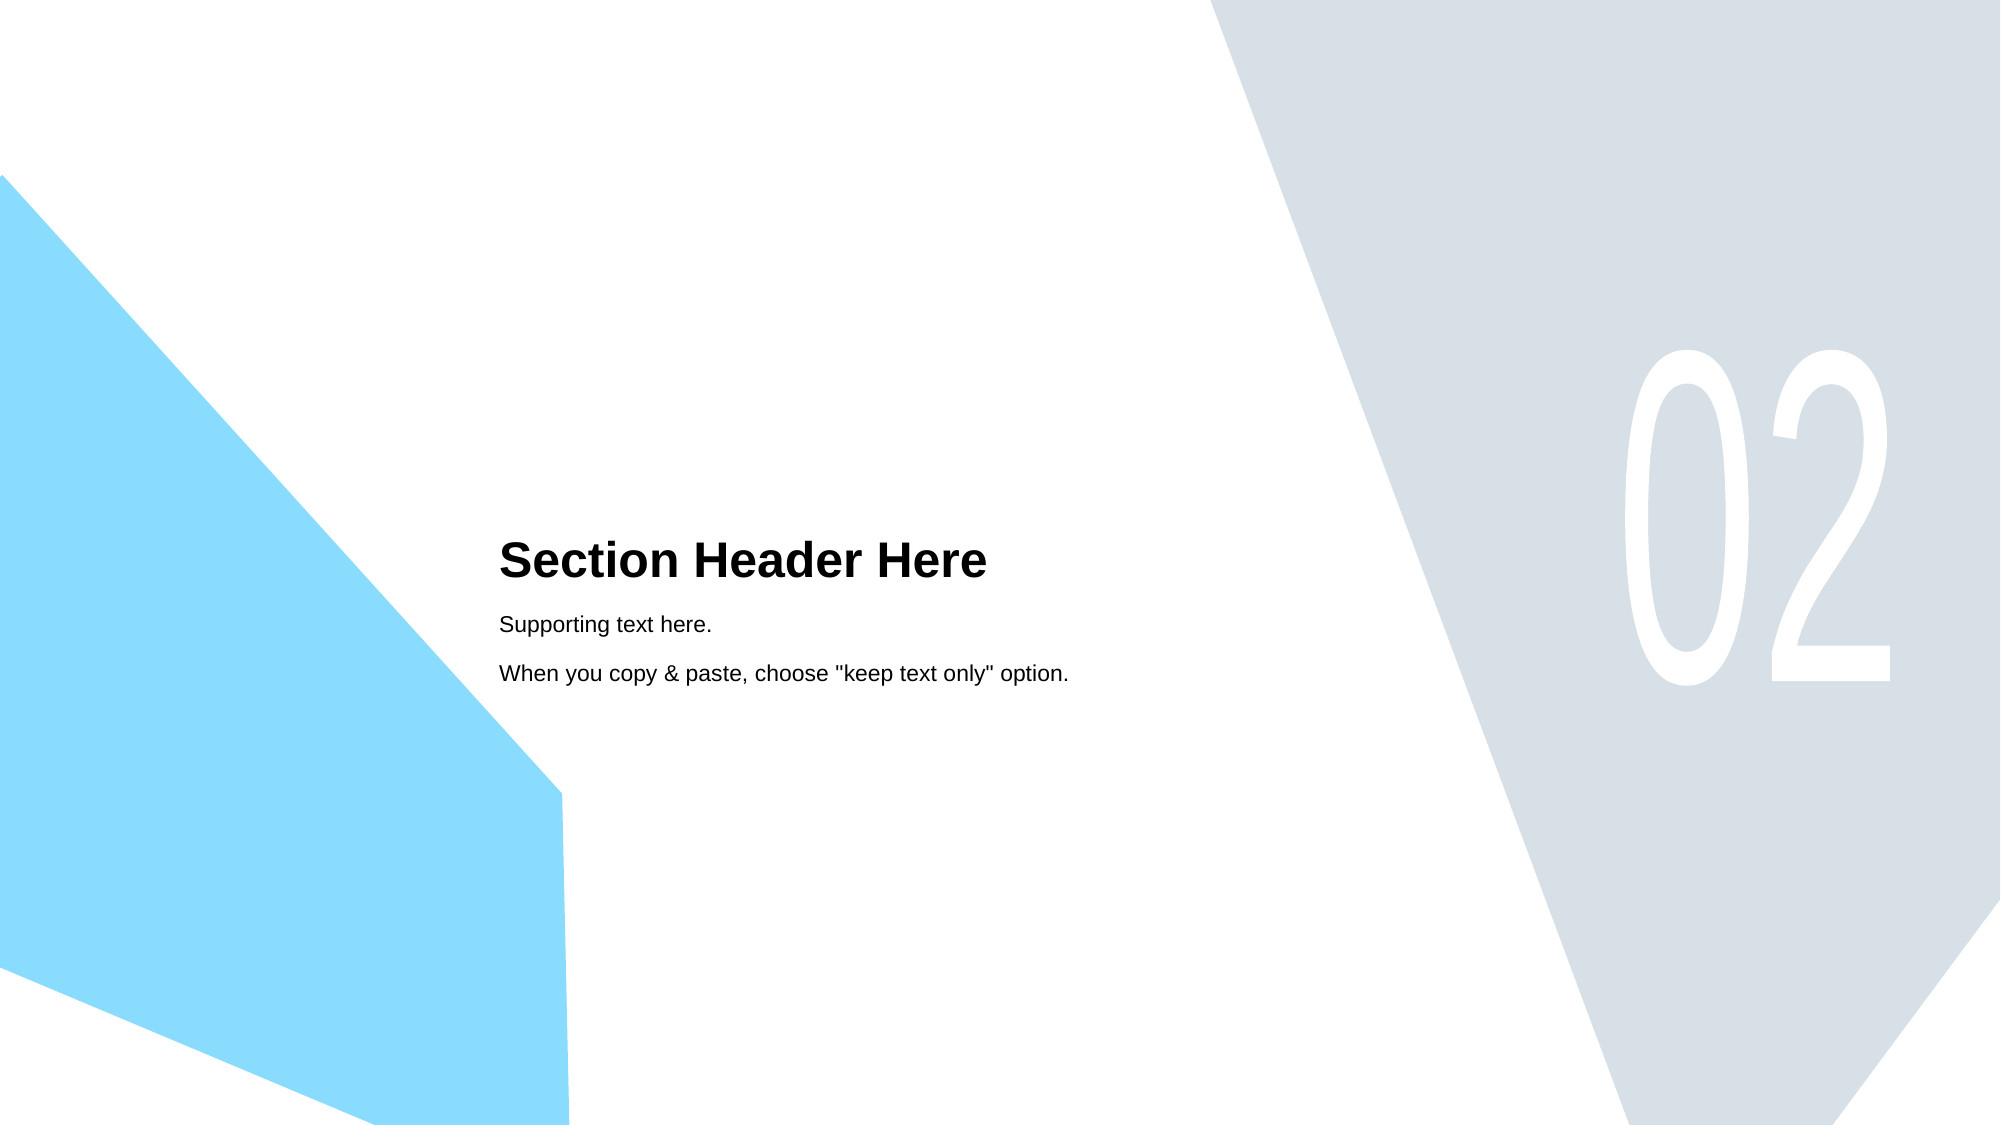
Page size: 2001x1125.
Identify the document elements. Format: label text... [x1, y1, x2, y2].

title Section Header Here [484, 448, 1359, 596]
list Supporting text here. When you copy & paste, choose "keep text only" option. [484, 602, 1359, 770]
